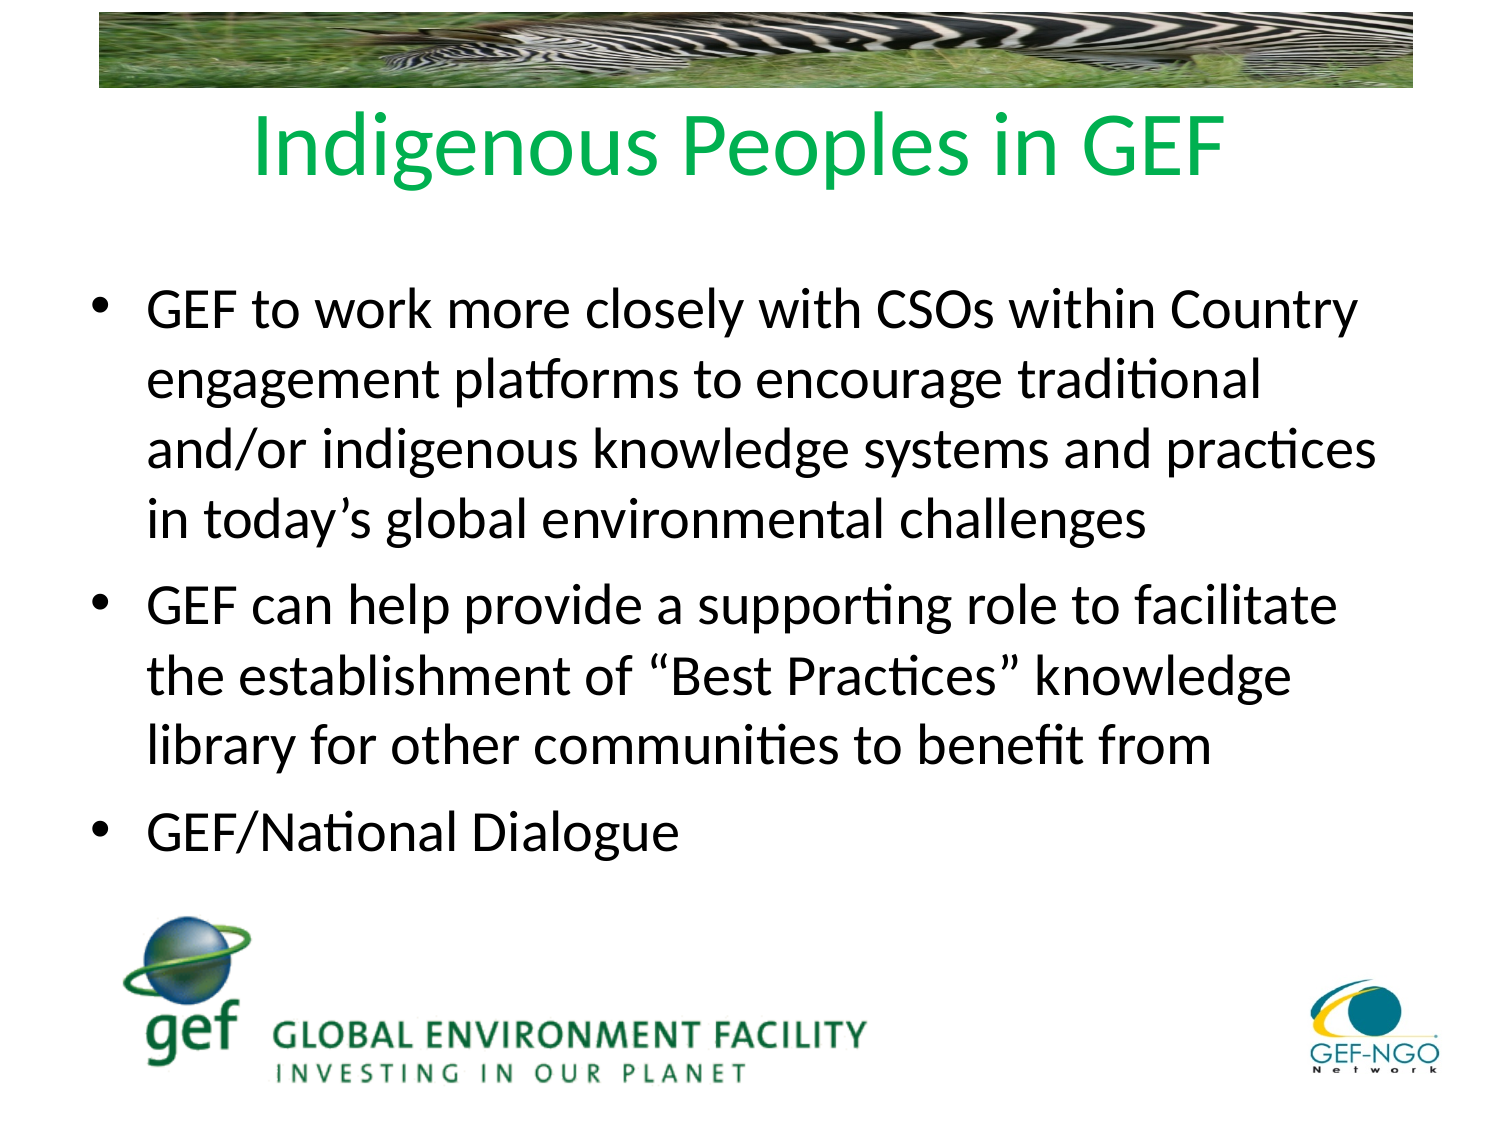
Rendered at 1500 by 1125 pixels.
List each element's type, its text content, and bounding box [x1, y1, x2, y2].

picture [1299, 963, 1451, 1088]
picture [112, 899, 885, 1096]
list GEF to work more closely with CSOs within Country engagement platforms to encourage traditional and/or indigenous knowledge systems and practices in today’s global environmental challenges GEF can help provide a supporting role to facilitate the establishment of “Best Practices” knowledge library for other communities to benefit from GEF/National Dialogue [75, 262, 1425, 1005]
title Indigenous Peoples in GEF [75, 45, 1425, 233]
picture [99, 12, 1413, 88]
